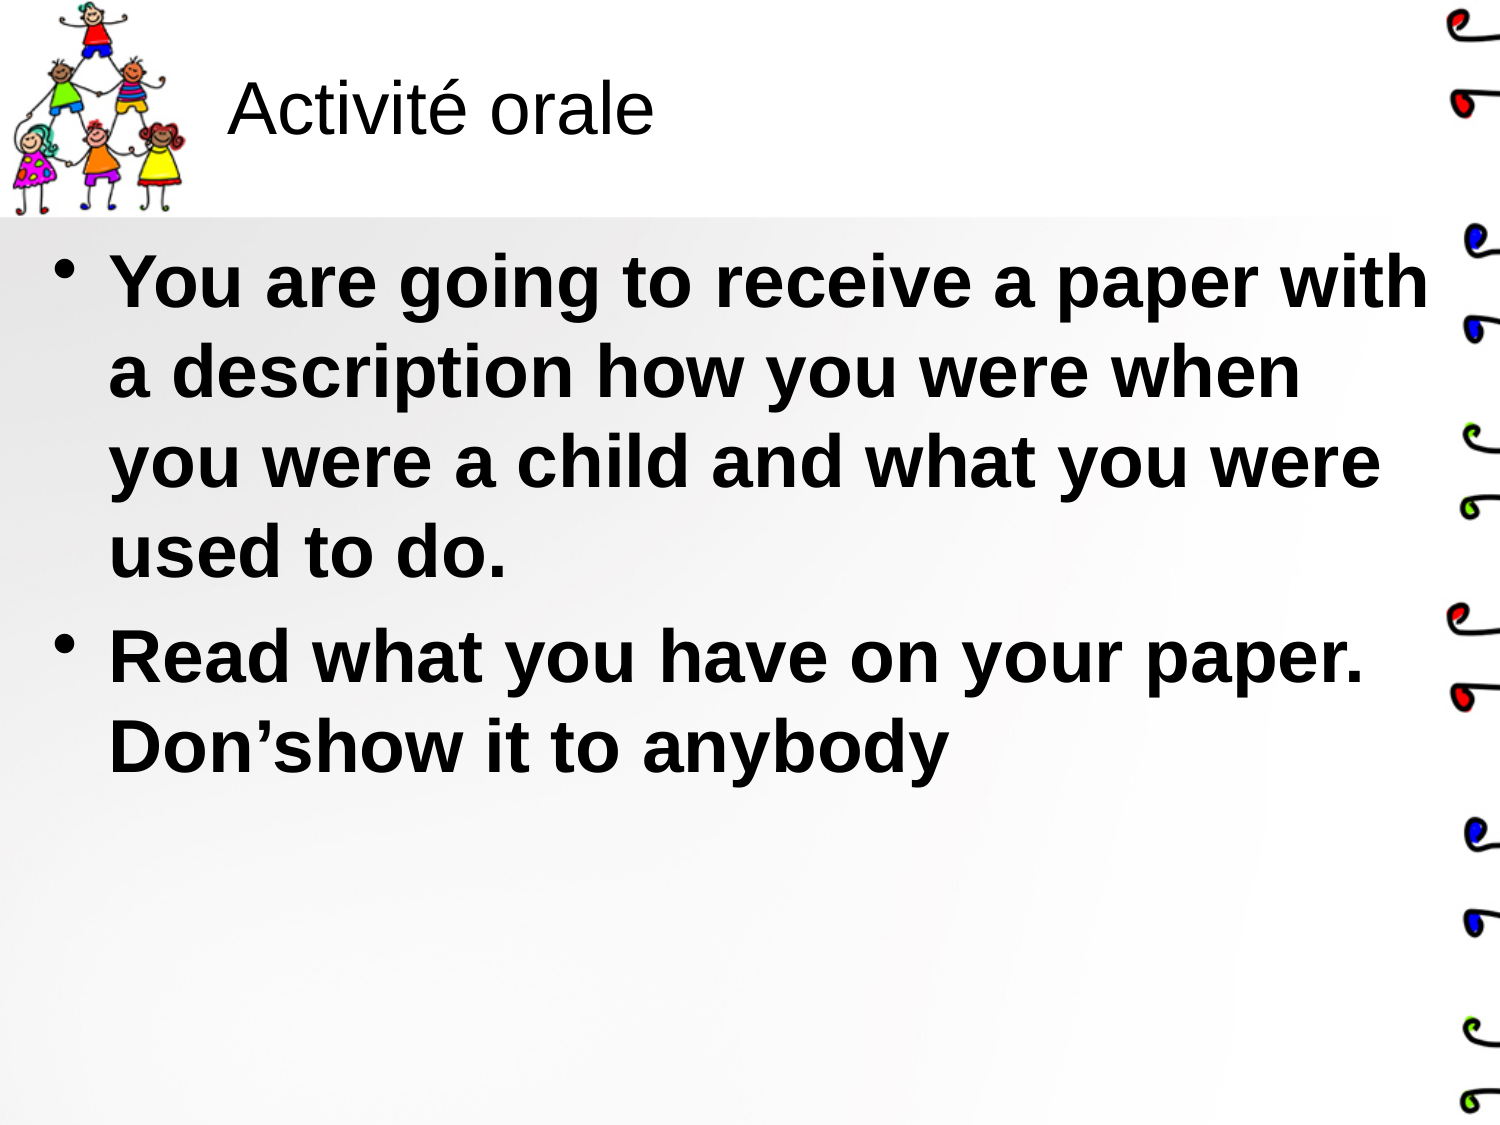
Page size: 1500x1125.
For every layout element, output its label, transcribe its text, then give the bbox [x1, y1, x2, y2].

picture [0, 0, 1500, 1125]
list You are going to receive a paper with a description how you were when you were a child and what you were used to do. Read what you have on your paper. Don’show it to anybody [37, 224, 1463, 1018]
title Activité orale [212, 16, 1463, 192]
